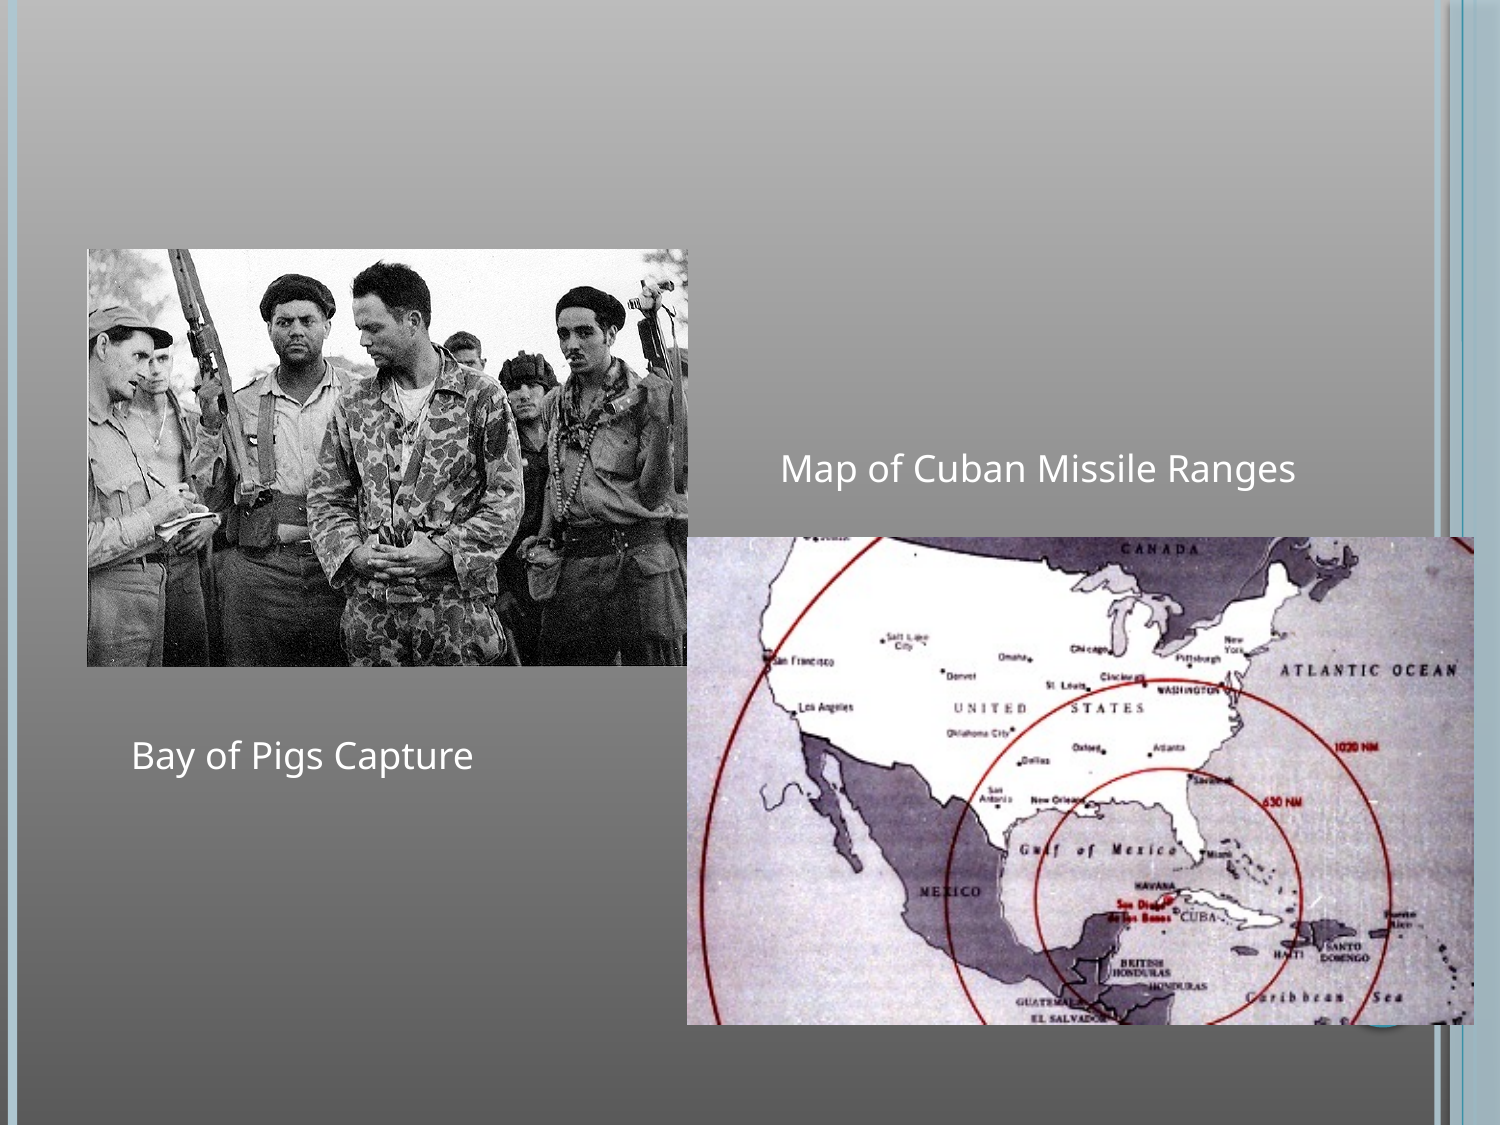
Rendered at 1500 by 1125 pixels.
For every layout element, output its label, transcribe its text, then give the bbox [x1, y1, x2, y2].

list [687, 537, 1474, 1026]
text_box Bay of Pigs Capture [116, 724, 490, 785]
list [87, 249, 688, 668]
text_box Map of Cuban Missile Ranges [765, 437, 1312, 498]
